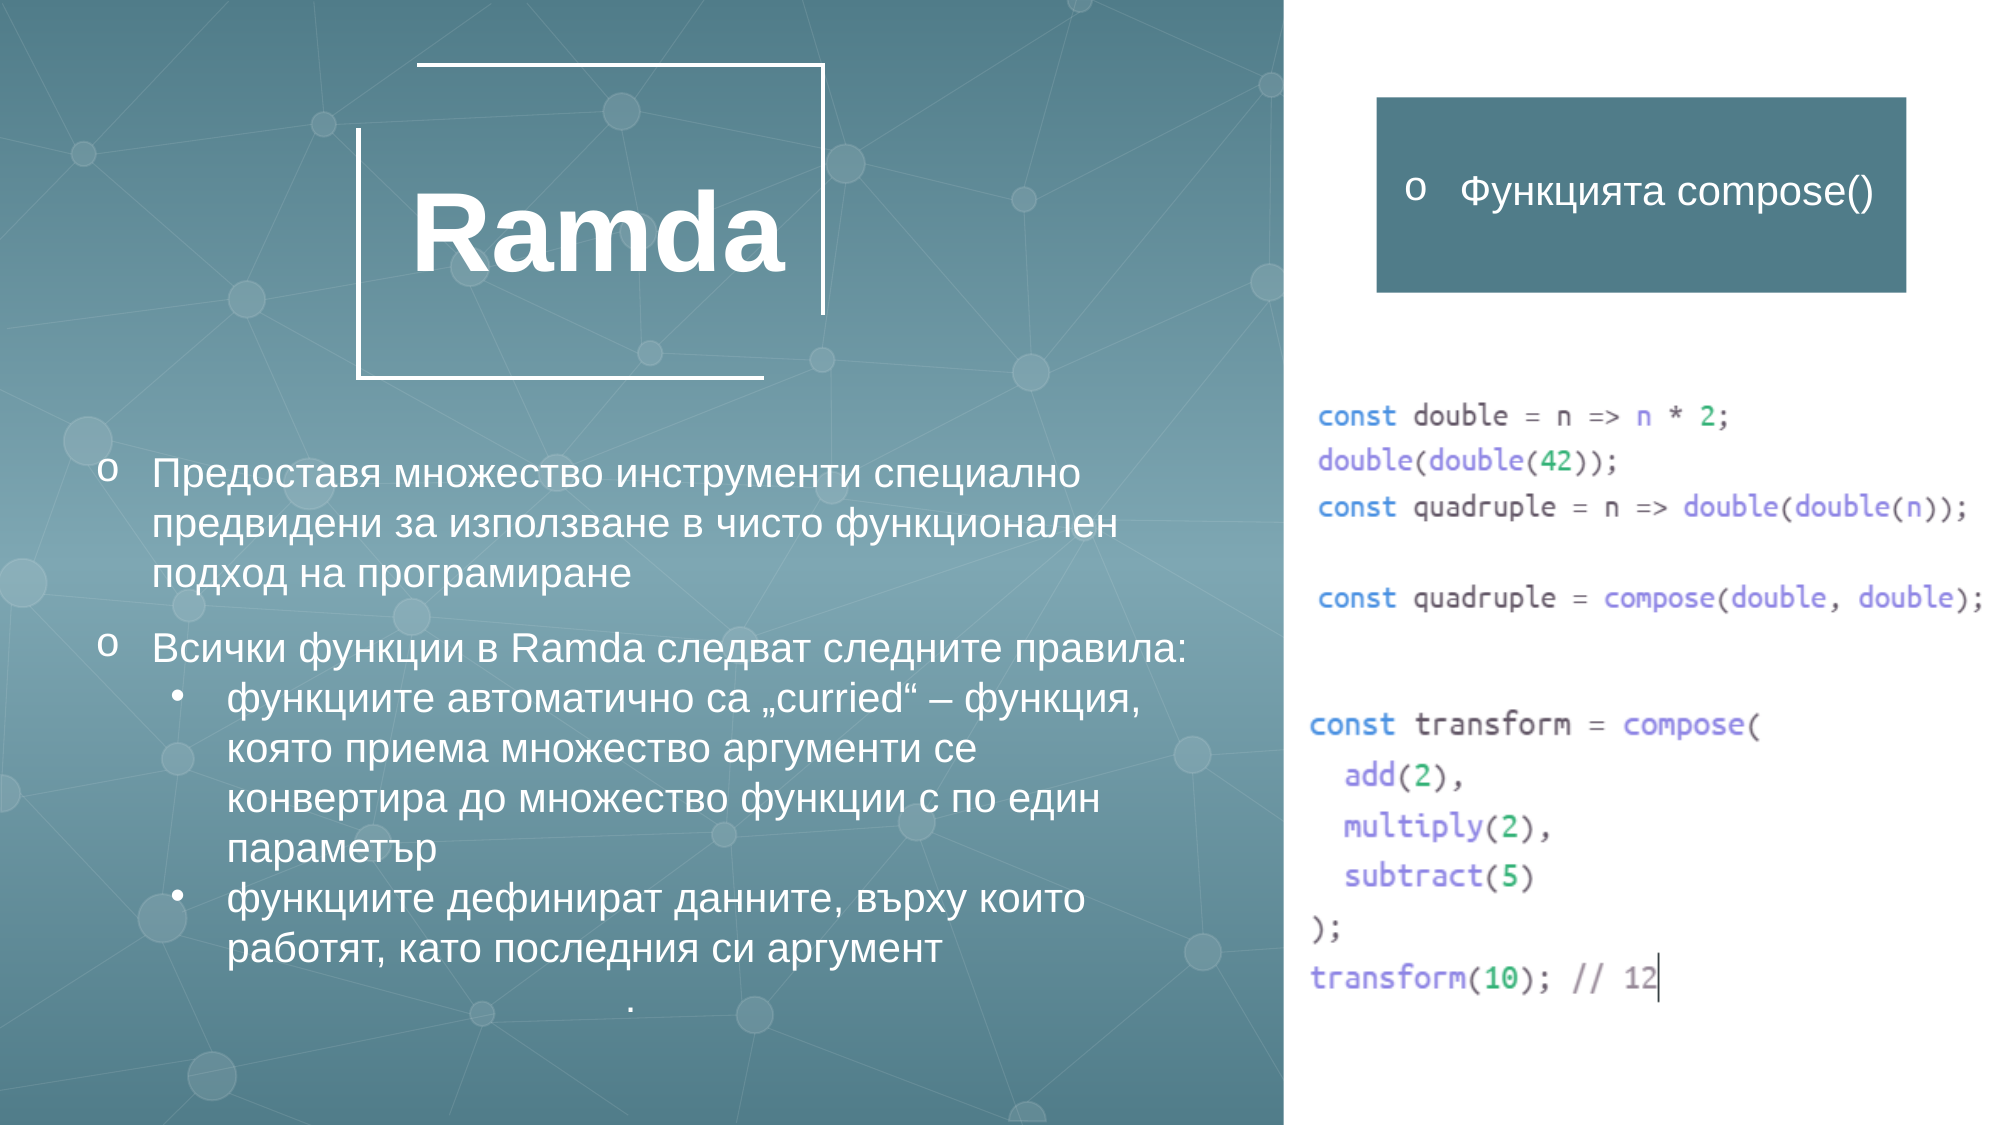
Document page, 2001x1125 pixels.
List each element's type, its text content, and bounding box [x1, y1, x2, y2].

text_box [358, 65, 823, 379]
text_box [1376, 96, 1908, 294]
picture [1311, 392, 1986, 628]
picture [1301, 703, 1785, 1011]
text_box Предоставя множество инструменти специално предвидени за използване в чисто функционален подход на програмиране Всички функции в Ramda следват следните правила: функциите автоматично са „curried“ – функция, която приема множество аргументи се конвертира до множество функции с по един параметър функциите дефинират данните, върху които работят, като последния си аргумент . [80, 438, 1204, 1028]
text_box Функцията compose() [1388, 156, 1895, 222]
